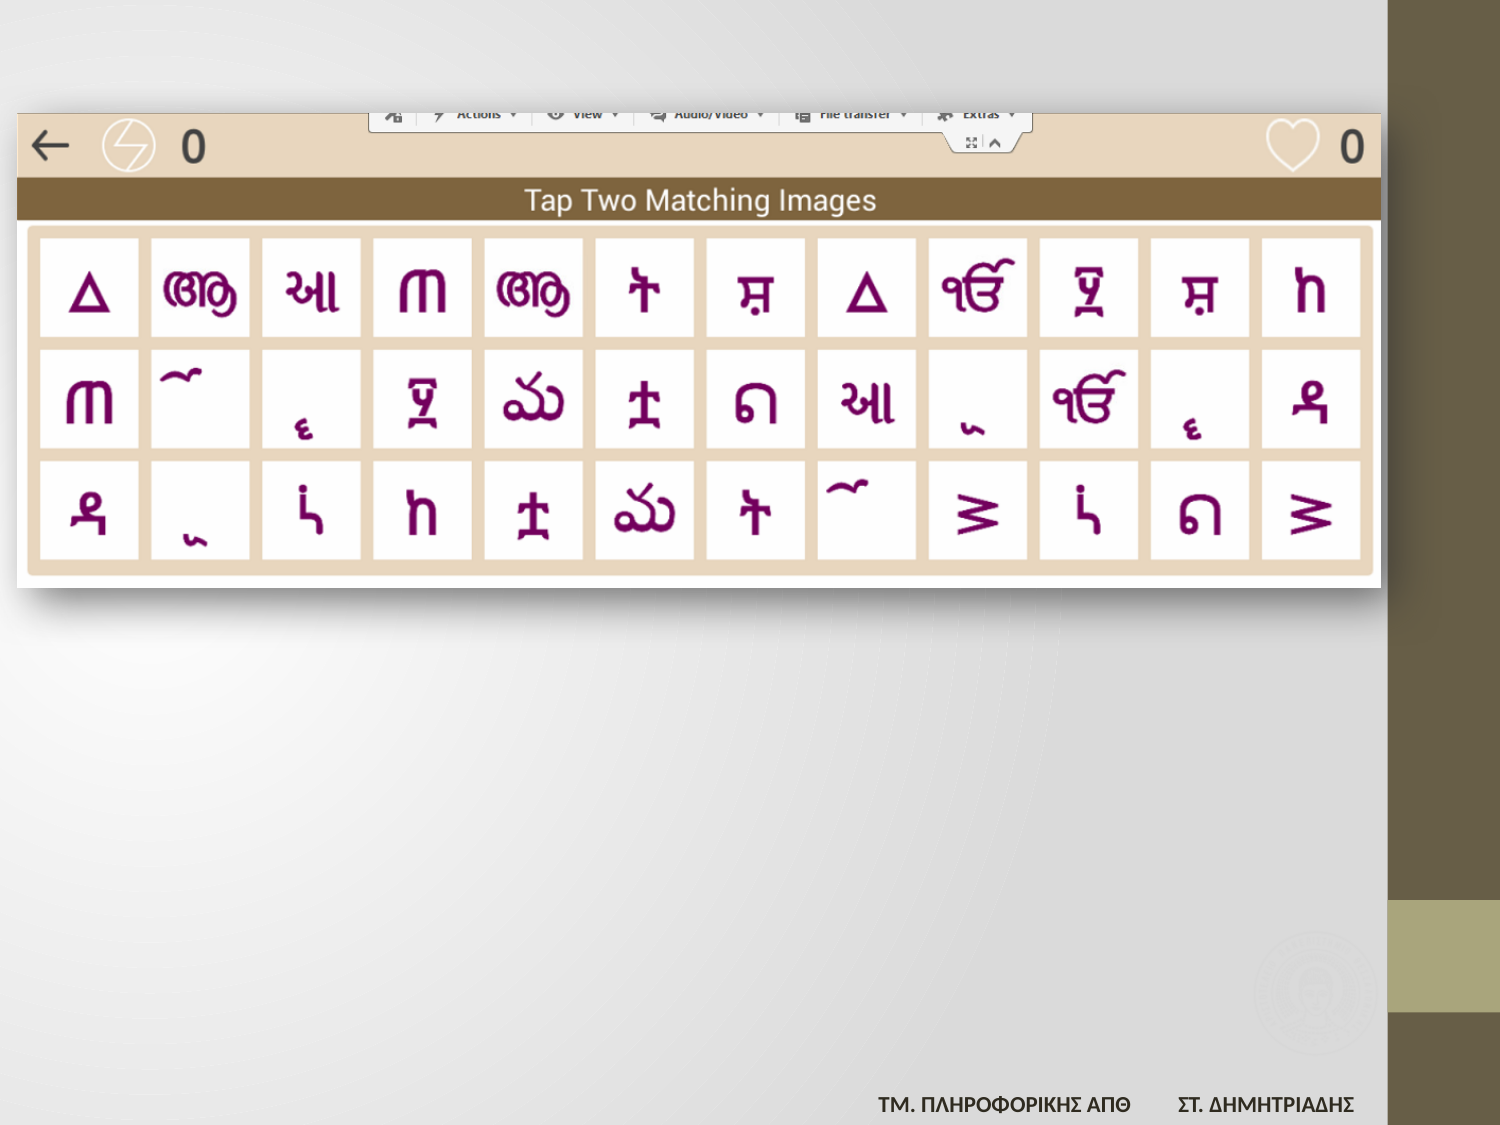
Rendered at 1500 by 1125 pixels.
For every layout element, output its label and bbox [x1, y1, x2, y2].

list [17, 113, 1382, 588]
